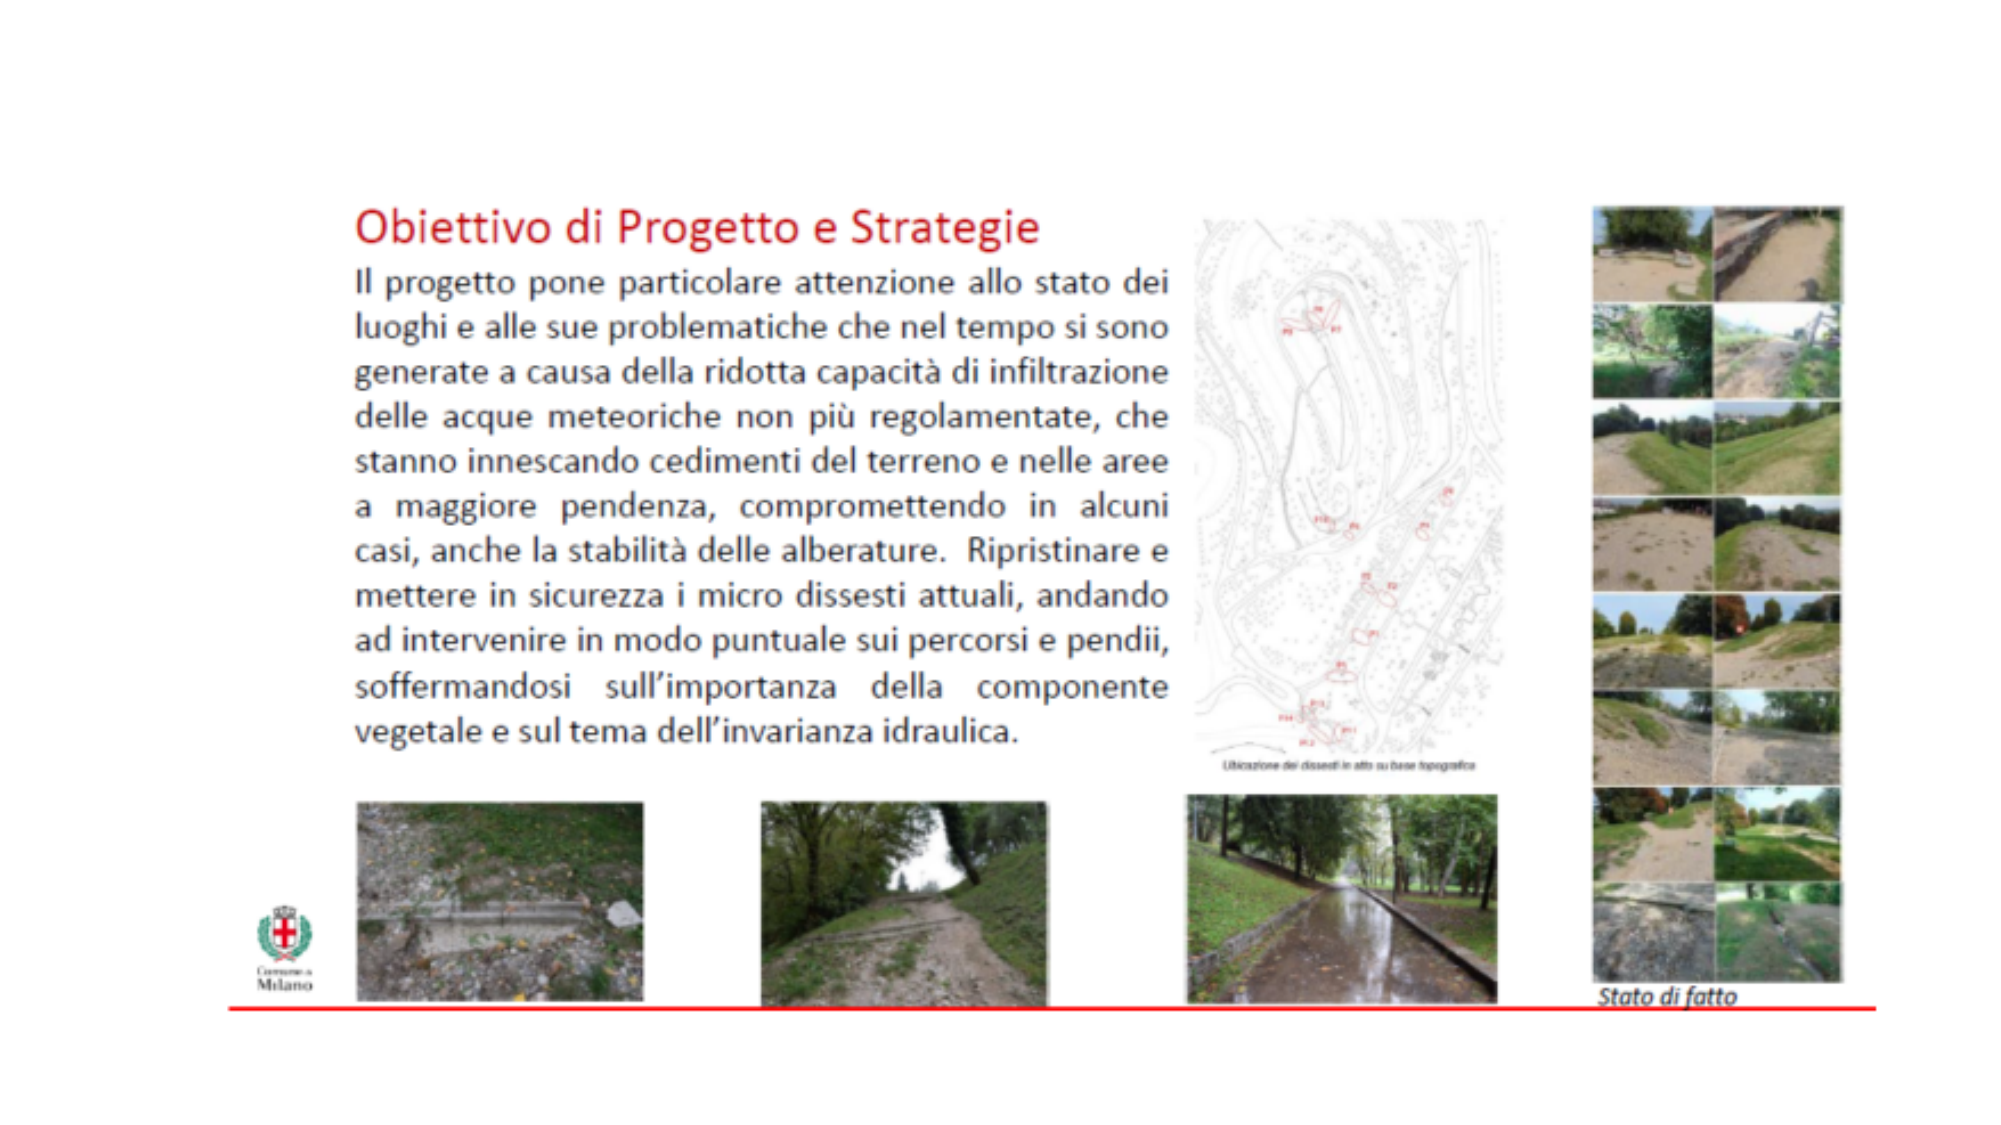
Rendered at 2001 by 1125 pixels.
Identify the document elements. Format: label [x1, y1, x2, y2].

picture [112, 63, 1936, 1089]
